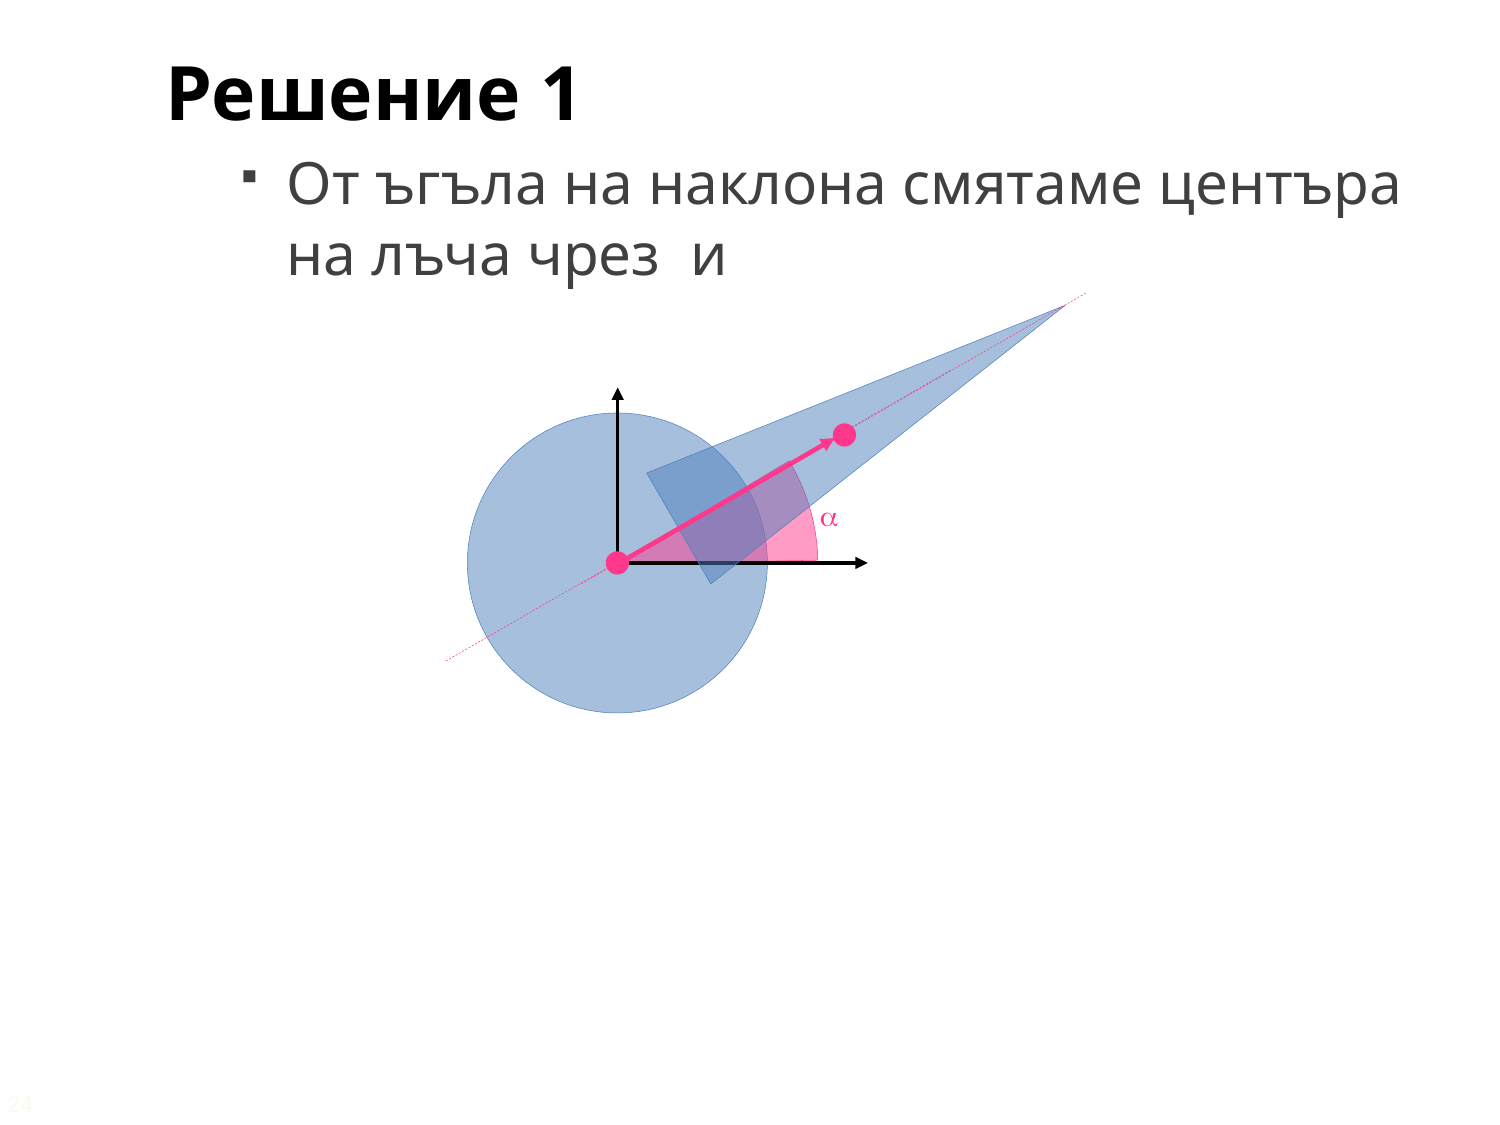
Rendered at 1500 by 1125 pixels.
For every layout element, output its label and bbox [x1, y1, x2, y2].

text_box [509, 670, 726, 716]
text_box [618, 437, 836, 564]
text_box [580, 292, 1087, 585]
text_box [445, 369, 952, 662]
